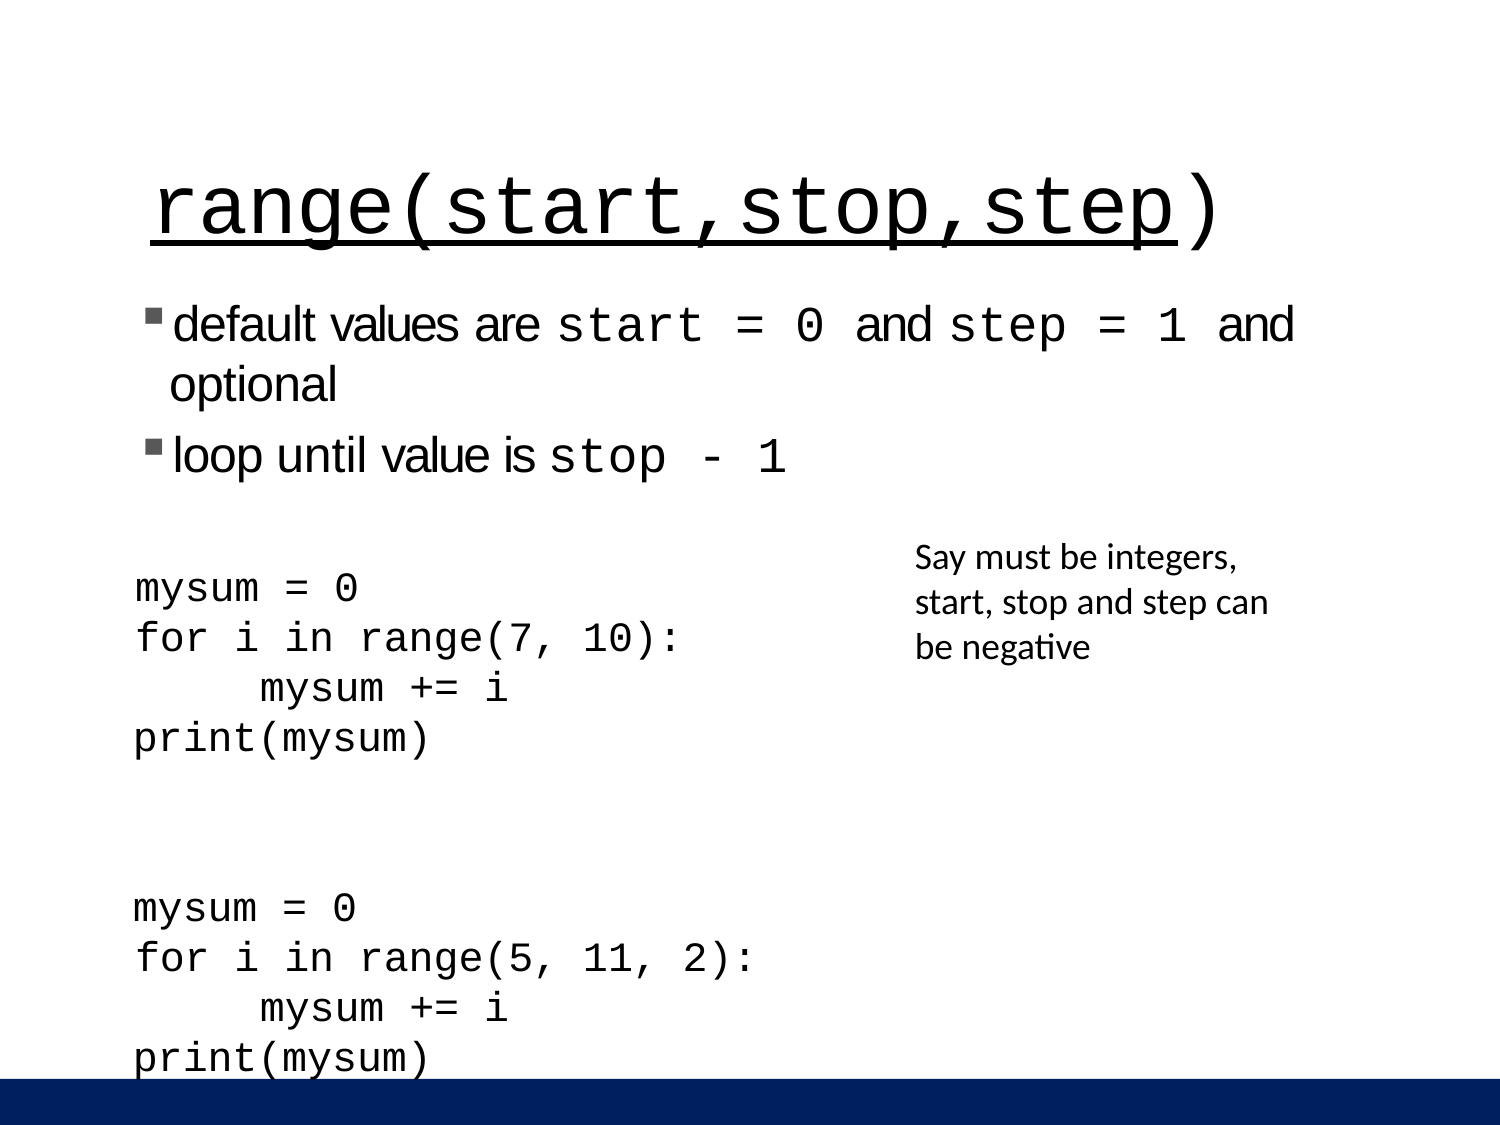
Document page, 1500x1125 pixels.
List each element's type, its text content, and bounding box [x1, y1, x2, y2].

text_box default values are start = 0 and step = 1 and optional loop until value is stop - 1 mysum = 0 for i in range(7, 10): mysum += i print(mysum) mysum = 0 for i in range(5, 11, 2): mysum += i print(mysum) [132, 278, 1419, 1080]
text_box Say must be integers, start, stop and step can be negative [900, 524, 1325, 675]
title range(start,stop,step) [147, 148, 1449, 339]
